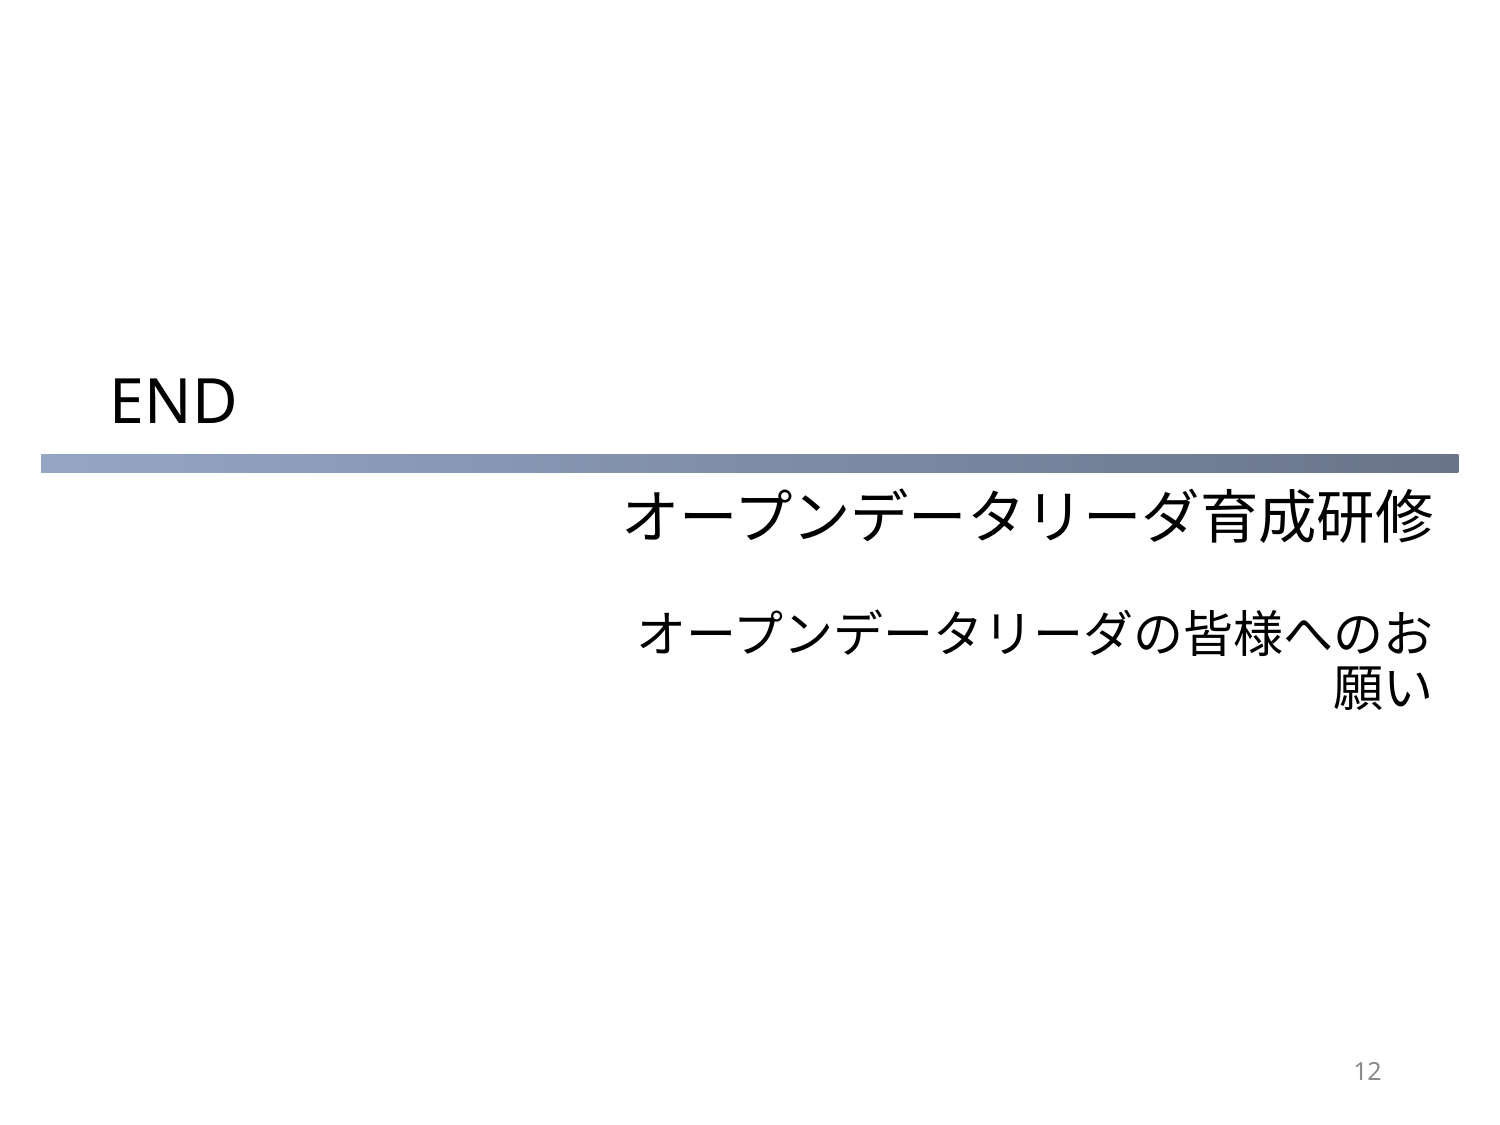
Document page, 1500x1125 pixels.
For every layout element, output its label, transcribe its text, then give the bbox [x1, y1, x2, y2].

text_box オープンデータリーダの皆様へのお願い [573, 601, 1448, 940]
text_box [40, 454, 1460, 474]
text_box オープンデータリーダ育成研修 [573, 480, 1448, 570]
text_box END [94, 353, 253, 443]
slide_number 12 [1059, 1042, 1397, 1103]
